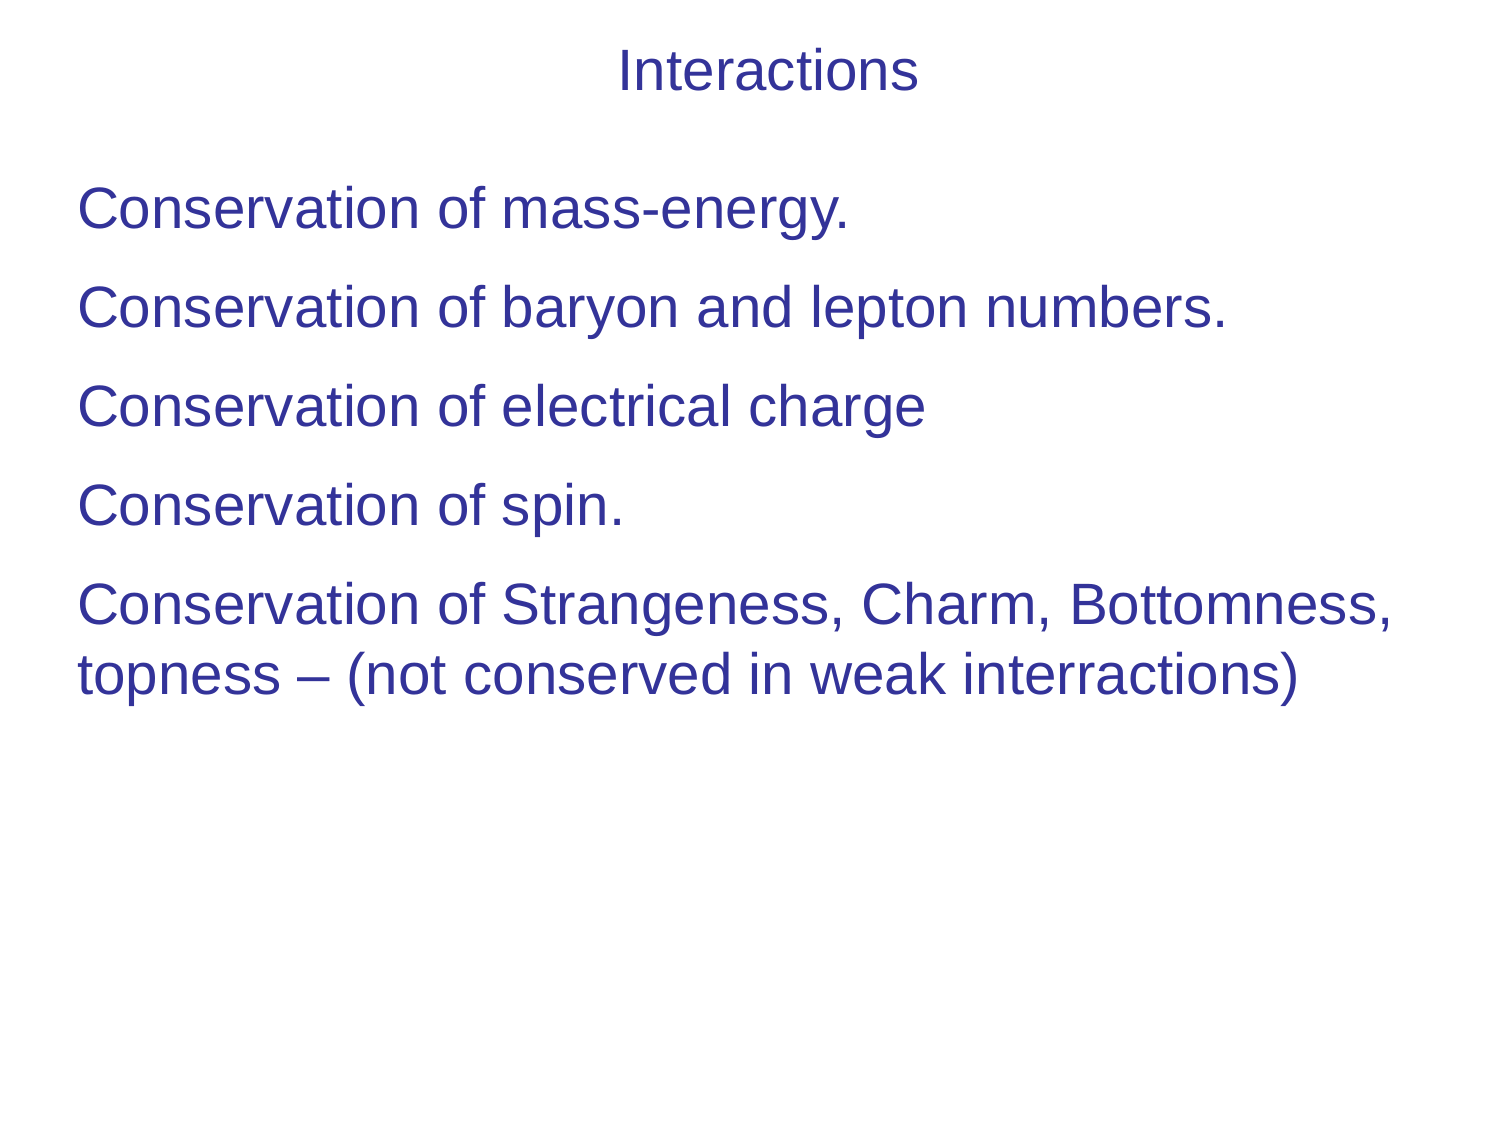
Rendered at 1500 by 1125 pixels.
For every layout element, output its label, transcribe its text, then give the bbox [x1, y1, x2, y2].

text_box Conservation of mass-energy. Conservation of baryon and lepton numbers. Conservation of electrical charge Conservation of spin. Conservation of Strangeness, Charm, Bottomness, topness – (not conserved in weak interractions) [62, 162, 1413, 1125]
text_box Interactions [37, 24, 1500, 110]
